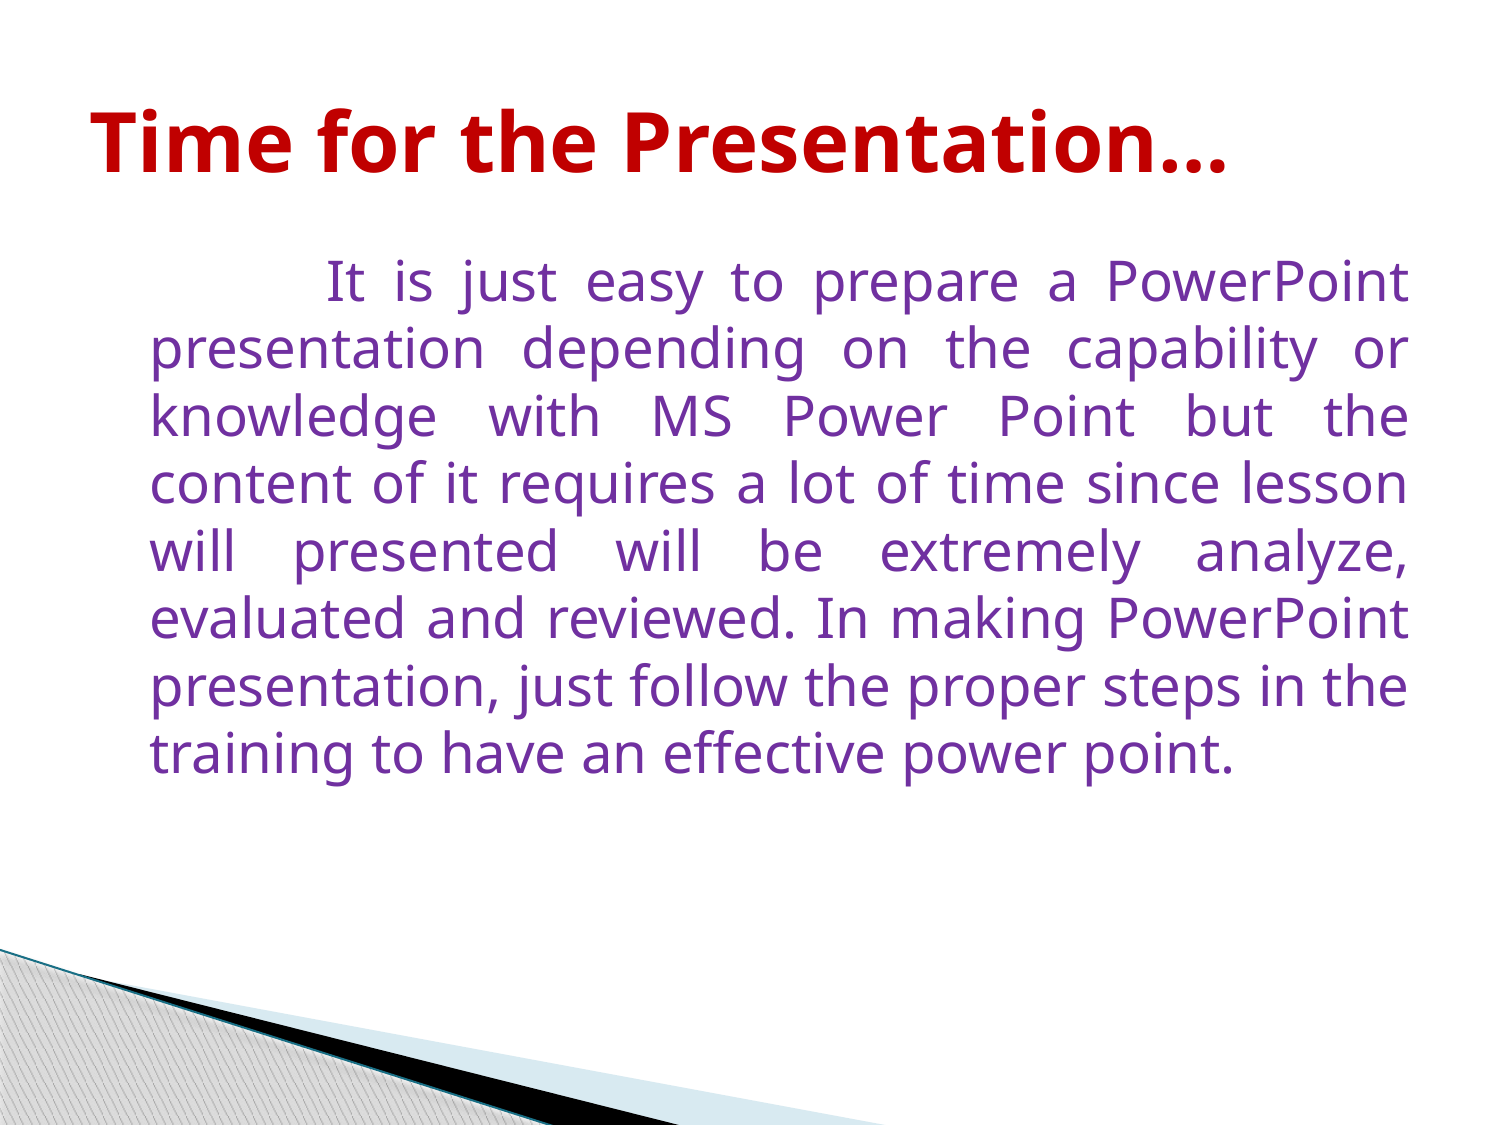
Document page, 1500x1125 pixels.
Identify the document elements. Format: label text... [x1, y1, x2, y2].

list It is just easy to prepare a PowerPoint presentation depending on the capability or knowledge with MS Power Point but the content of it requires a lot of time since lesson will presented will be extremely analyze, evaluated and reviewed. In making PowerPoint presentation, just follow the proper steps in the training to have an effective power point. [75, 237, 1425, 1005]
title Time for the Presentation… [75, 45, 1425, 233]
